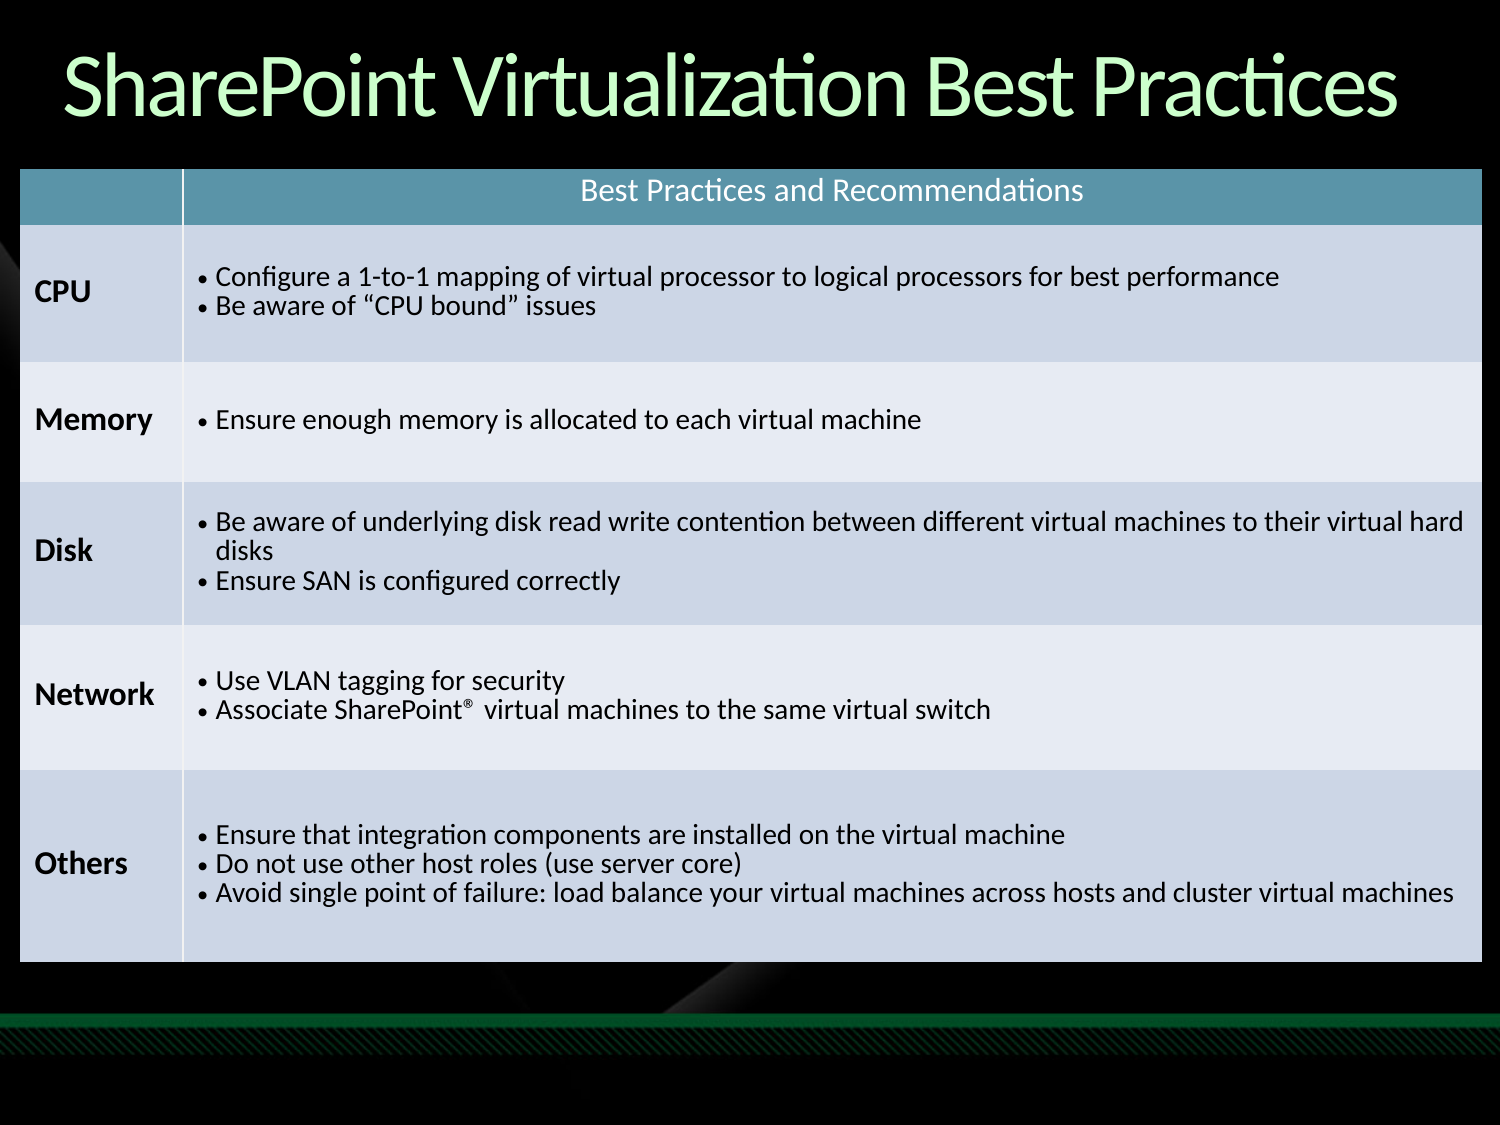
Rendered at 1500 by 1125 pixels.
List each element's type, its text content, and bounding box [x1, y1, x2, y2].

title SharePoint Virtualization Best Practices [62, 37, 1438, 138]
table_cell Configure a 1-to-1 mapping of virtual processor to logical processors for best performance Be aware of “CPU bound” issues [184, 225, 1482, 362]
table_cell Network [20, 625, 182, 770]
table_cell Be aware of underlying disk read write contention between different virtual machines to their virtual hard disks Ensure SAN is configured correctly [184, 482, 1482, 625]
table_cell CPU [20, 225, 182, 362]
table_header Best Practices and Recommendations [184, 169, 1482, 225]
table_cell Ensure enough memory is allocated to each virtual machine [184, 362, 1482, 482]
table_header [20, 169, 182, 225]
table_cell Ensure that integration components are installed on the virtual machine Do not use other host roles (use server core) Avoid single point of failure: load balance your virtual machines across hosts and cluster virtual machines [184, 770, 1482, 962]
table_cell Others [20, 770, 182, 962]
picture [0, 0, 1500, 1125]
table_cell Use VLAN tagging for security Associate SharePoint® virtual machines to the same virtual switch [184, 625, 1482, 770]
table_cell Memory [20, 362, 182, 482]
table_cell Disk [20, 482, 182, 625]
